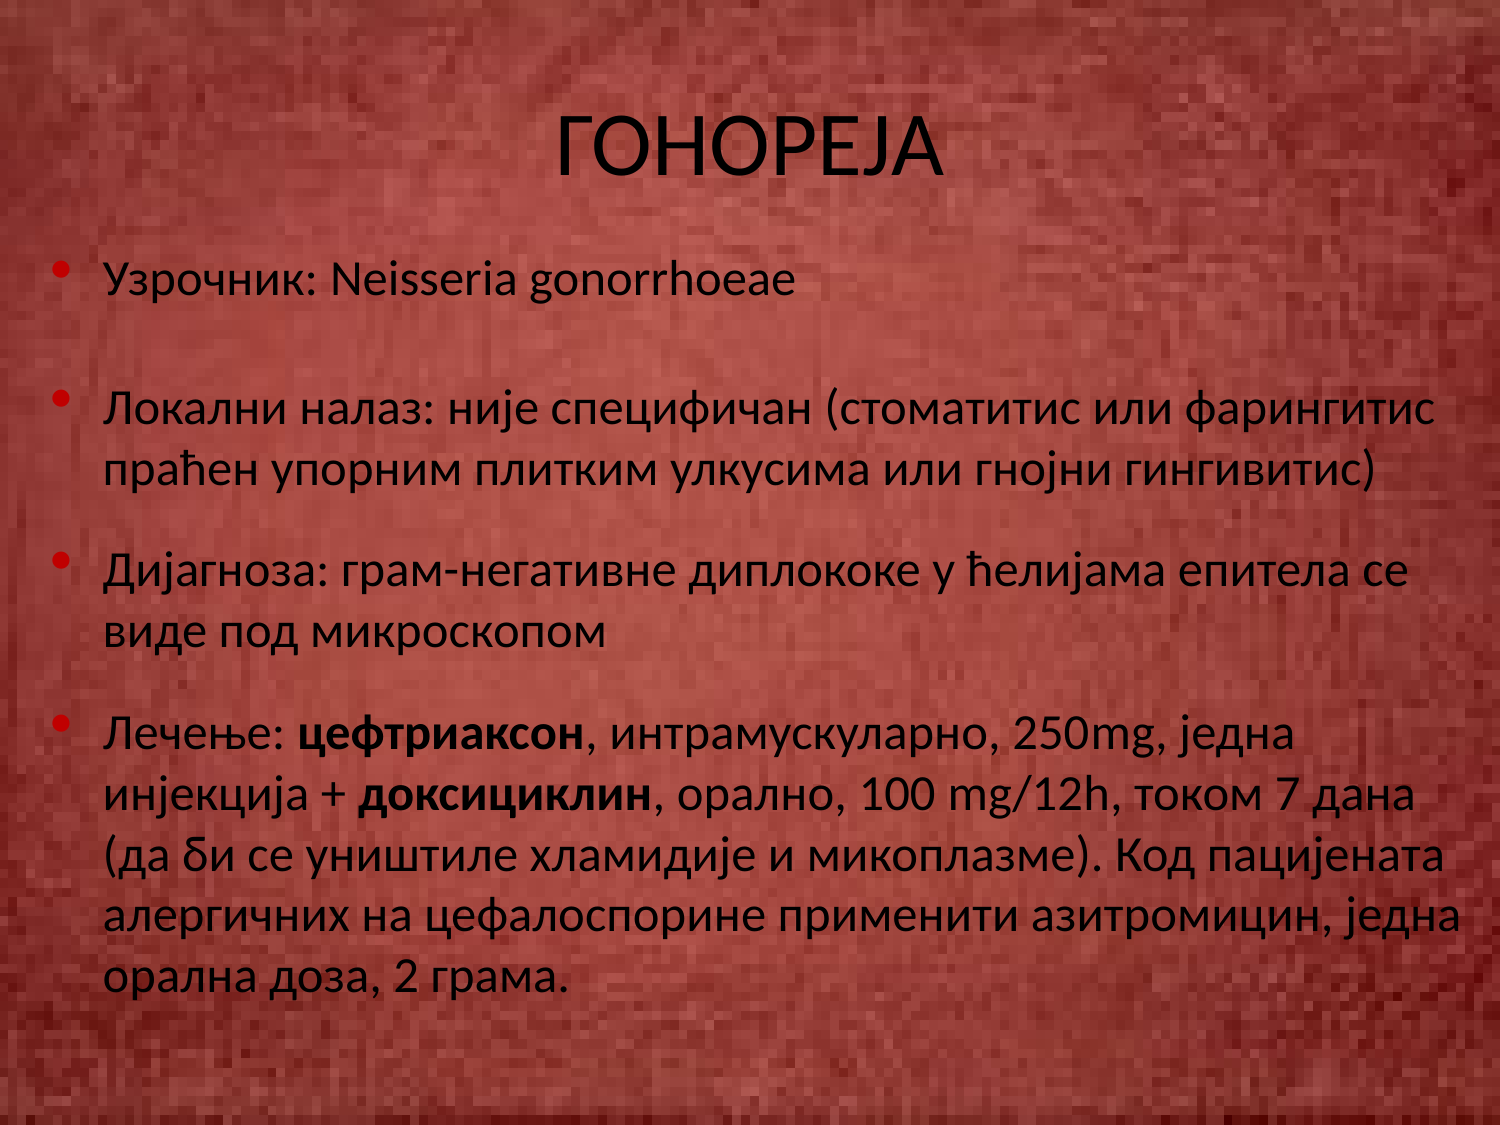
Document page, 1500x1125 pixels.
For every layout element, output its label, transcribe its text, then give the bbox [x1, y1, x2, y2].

list Узрочник: Neisseria gonorrhoeae Локални налаз: није специфичан (стоматитис или фарингитис праћен упорним плитким улкусима или гнојни гингивитис) Дијагноза: грам-негативне диплококе у ћелијама епитела се виде под микроскопом Лечење: цефтриаксон, интрамускуларно, 250mg, једна инјекција + доксициклин, орално, 100 mg/12h, током 7 дана (да би се уништиле хламидије и микоплазме). Код пацијената алергичних на цефалоспорине применити азитромицин, једна орална доза, 2 грама. [37, 237, 1500, 1030]
title ГОНОРЕЈА [75, 45, 1425, 233]
picture [0, 0, 1500, 1125]
